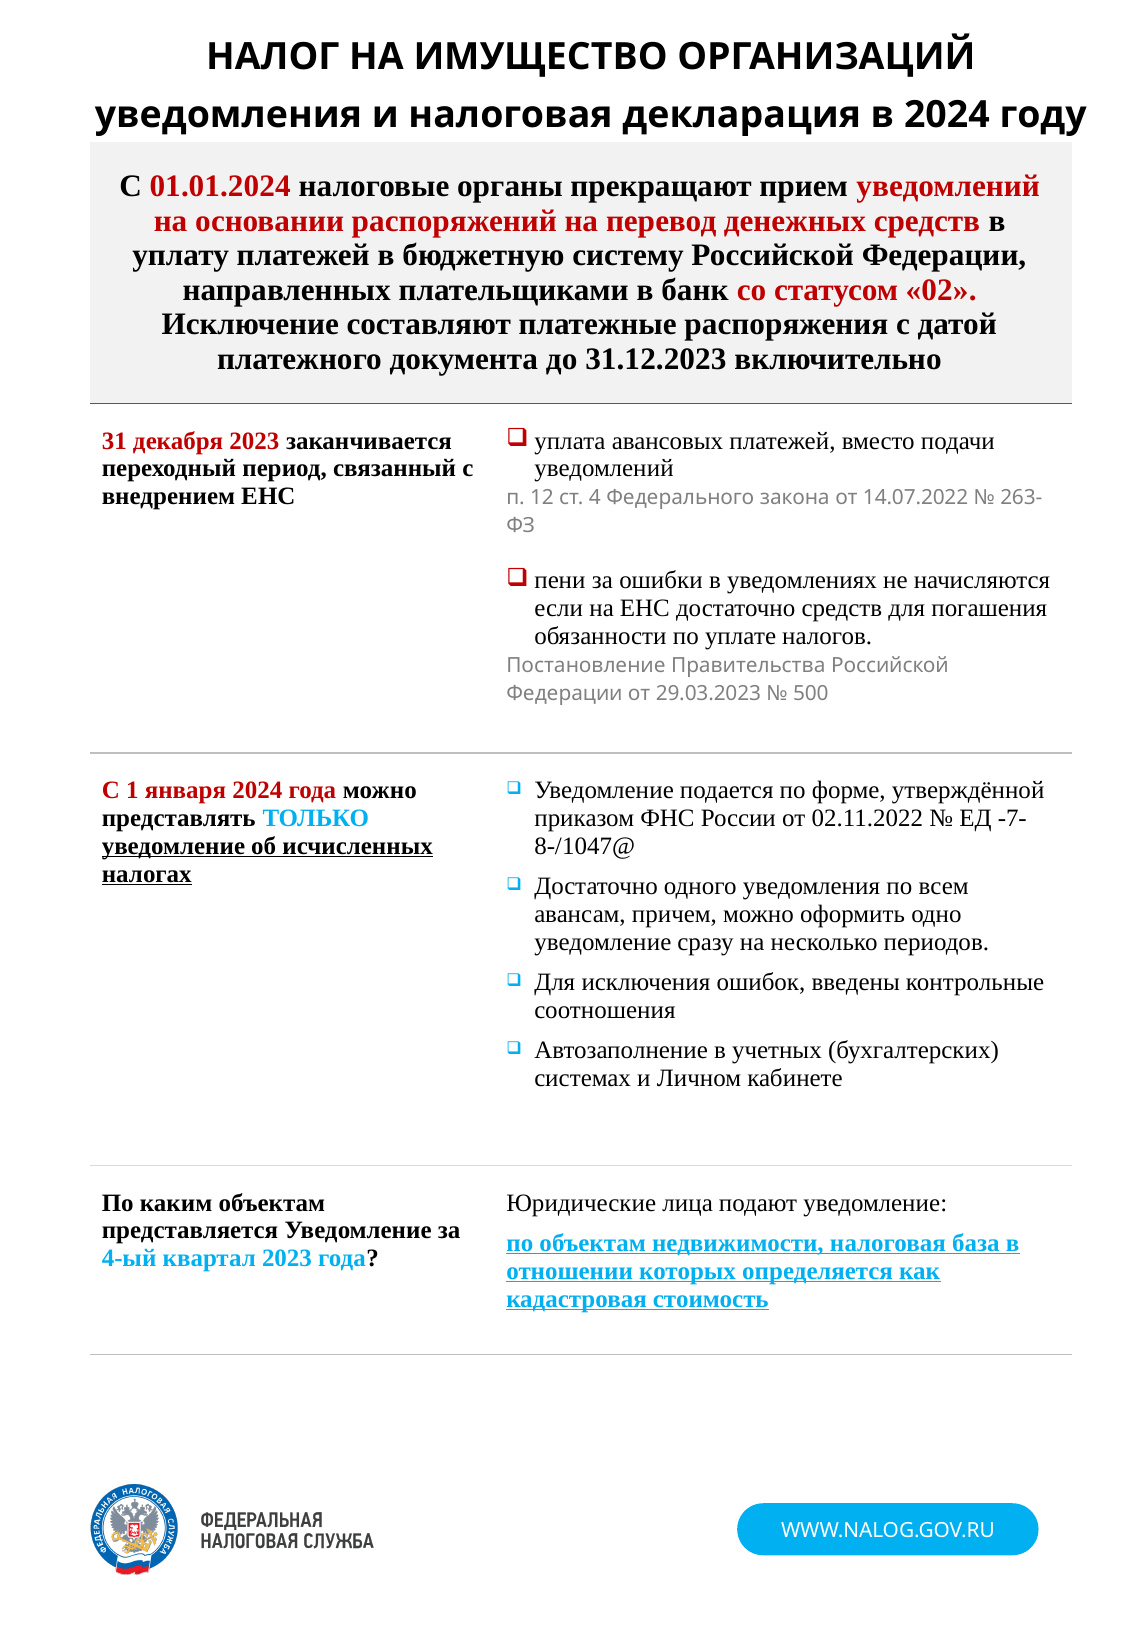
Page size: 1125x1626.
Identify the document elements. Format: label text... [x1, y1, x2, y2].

table_cell Юридические лица подают уведомление: по объектам недвижимости, налоговая база в отношении которых определяется как кадастровая стоимость [491, 1166, 1072, 1354]
table_cell 31 декабря 2023 заканчивается переходный период, связанный с внедрением ЕНС [90, 404, 491, 752]
table_cell С 1 января 2024 года можно представлять ТОЛЬКО уведомление об исчисленных налогах [90, 754, 491, 1165]
table_cell уплата авансовых платежей, вместо подачи уведомлений п. 12 ст. 4 Федерального закона от 14.07.2022 № 263-ФЗ пени за ошибки в уведомлениях не начисляются если на ЕНС достаточно средств для погашения обязанности по уплате налогов. Постановление Правительства Российской Федерации от 29.03.2023 № 500 [491, 404, 1072, 752]
table_header С 01.01.2024 налоговые органы прекращают прием уведомлений на основании распоряжений на перевод денежных средств в уплату платежей в бюджетную систему Российской Федерации, направленных плательщиками в банк со статусом «02». Исключение составляют платежные распоряжения с датой платежного документа до 31.12.2023 включительно [90, 142, 1072, 403]
table_cell Уведомление подается по форме, утверждённой приказом ФНС России от 02.11.2022 № ЕД -7-8-/1047@ Достаточно одного уведомления по всем авансам, причем, можно оформить одно уведомление сразу на несколько периодов. Для исключения ошибок, введены контрольные соотношения Автозаполнение в учетных (бухгалтерских) системах и Личном кабинете [491, 754, 1072, 1165]
text_box НАЛОГ НА ИМУЩЕСТВО ОРГАНИЗАЦИЙ уведомления и налоговая декларация в 2024 году [90, 32, 1093, 136]
text_box WWW.NALOG.GOV.RU [737, 1503, 1039, 1556]
table_cell По каким объектам представляется Уведомление за 4-ый квартал 2023 года? [90, 1166, 491, 1354]
picture [90, 1484, 374, 1575]
